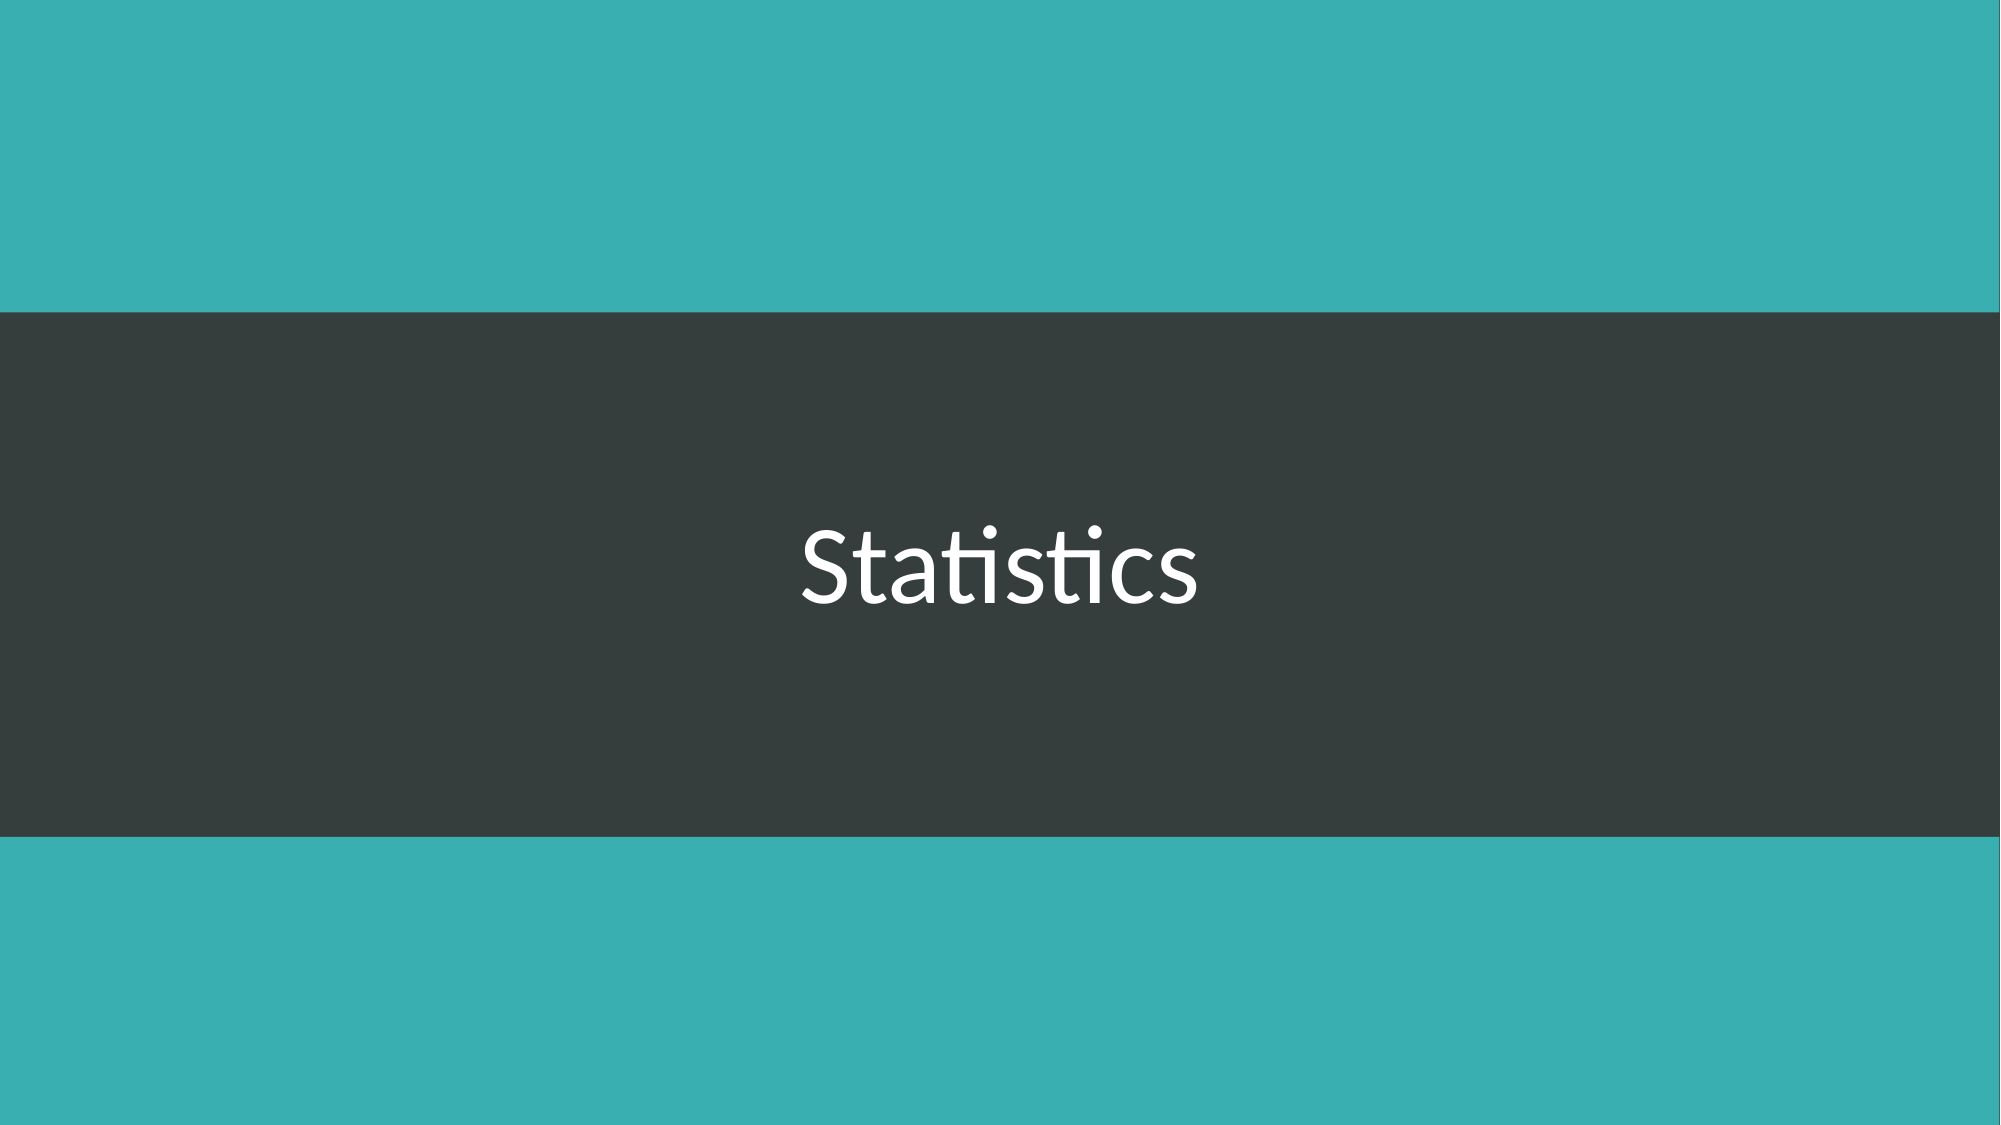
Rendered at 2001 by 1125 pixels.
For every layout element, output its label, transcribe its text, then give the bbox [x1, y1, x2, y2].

title Statistics [212, 459, 1788, 636]
